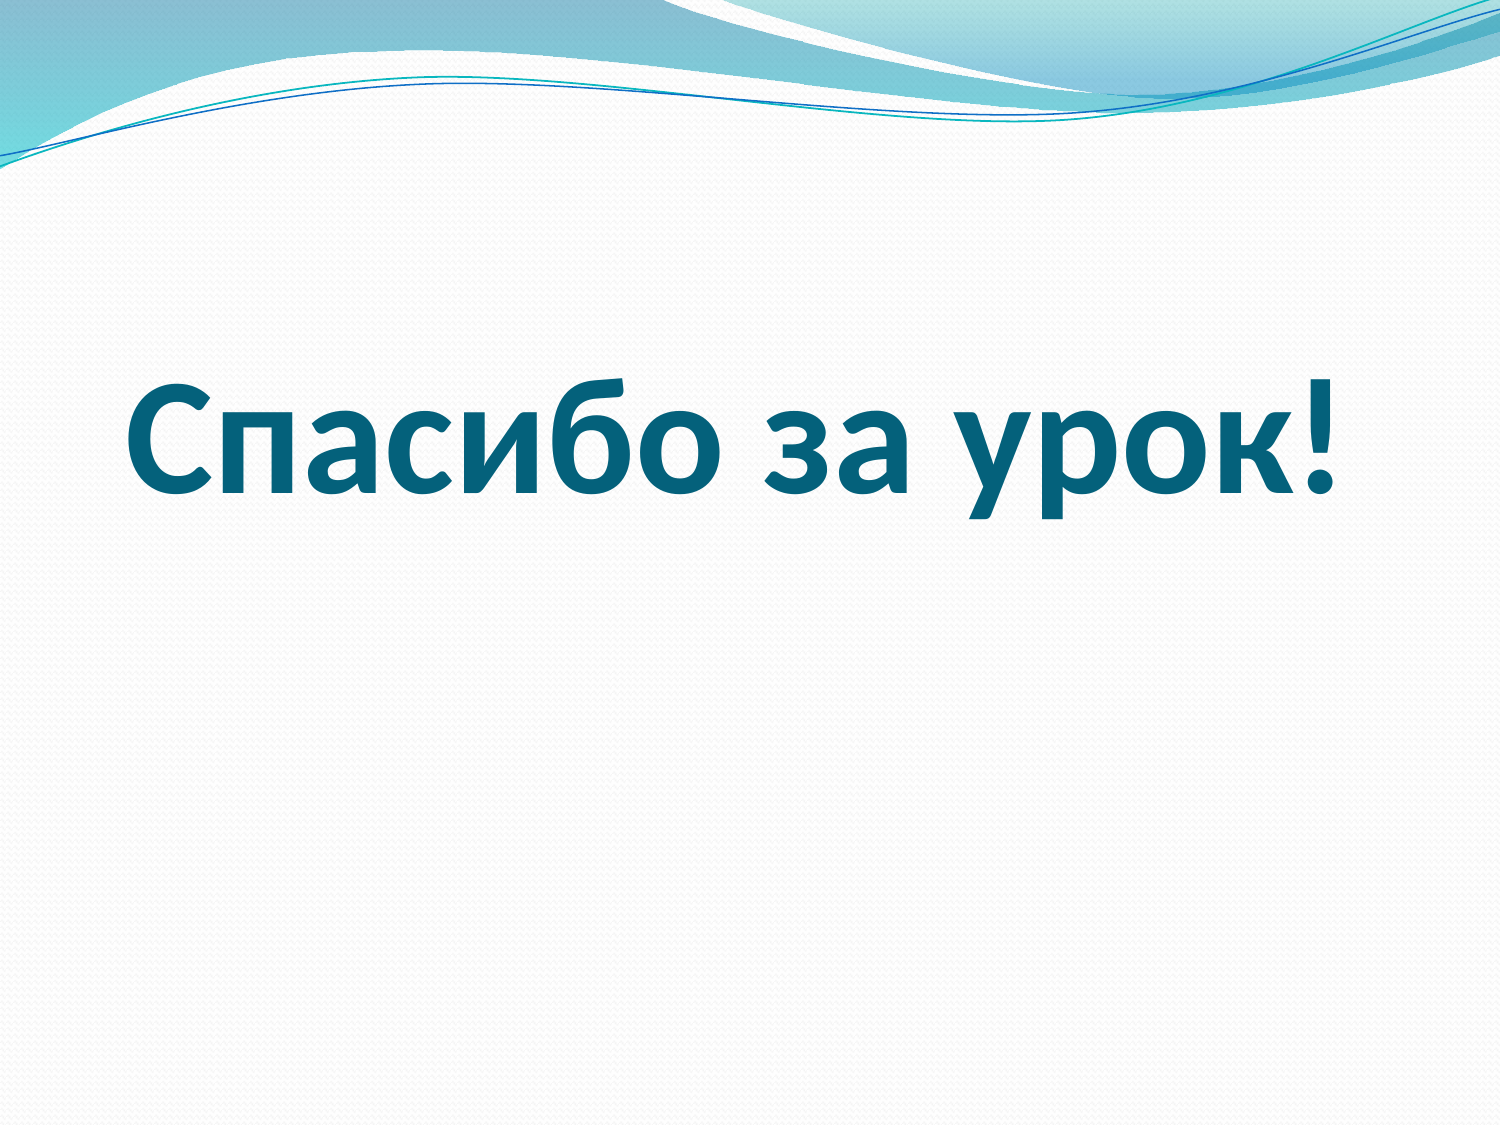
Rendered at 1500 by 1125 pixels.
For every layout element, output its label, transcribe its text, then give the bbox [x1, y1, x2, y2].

title Спасибо за урок! [75, 115, 1438, 528]
